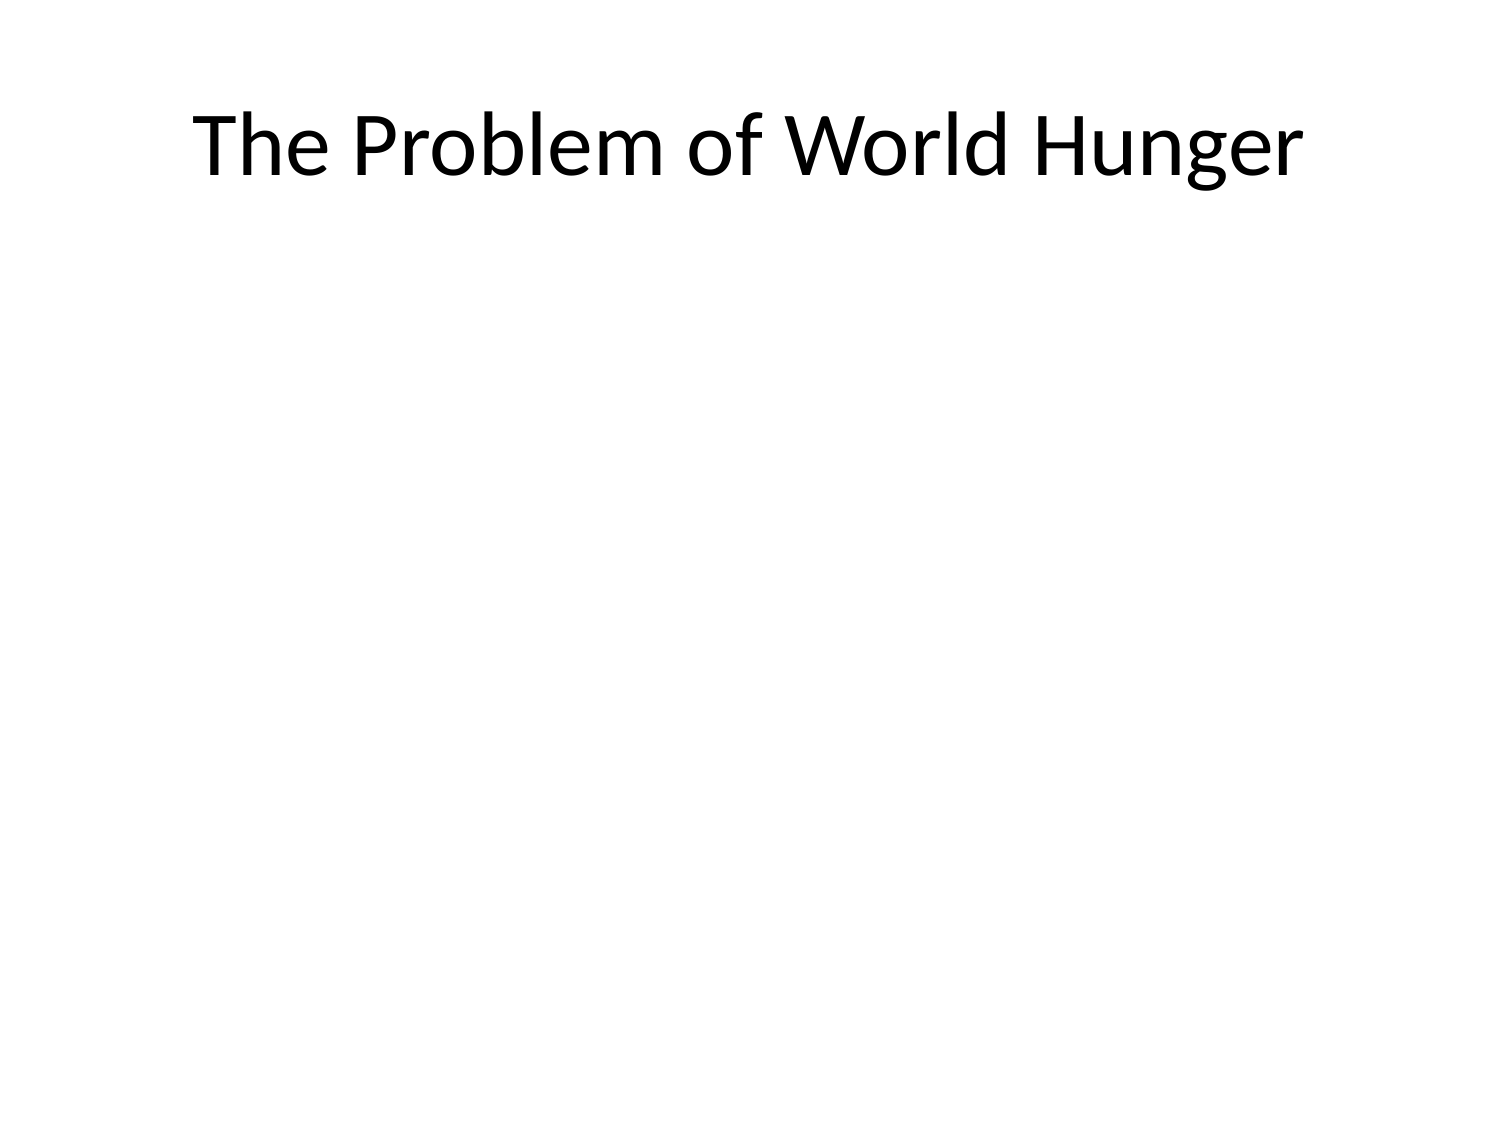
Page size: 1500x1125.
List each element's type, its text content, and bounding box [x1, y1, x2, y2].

title The Problem of World Hunger [75, 45, 1425, 233]
